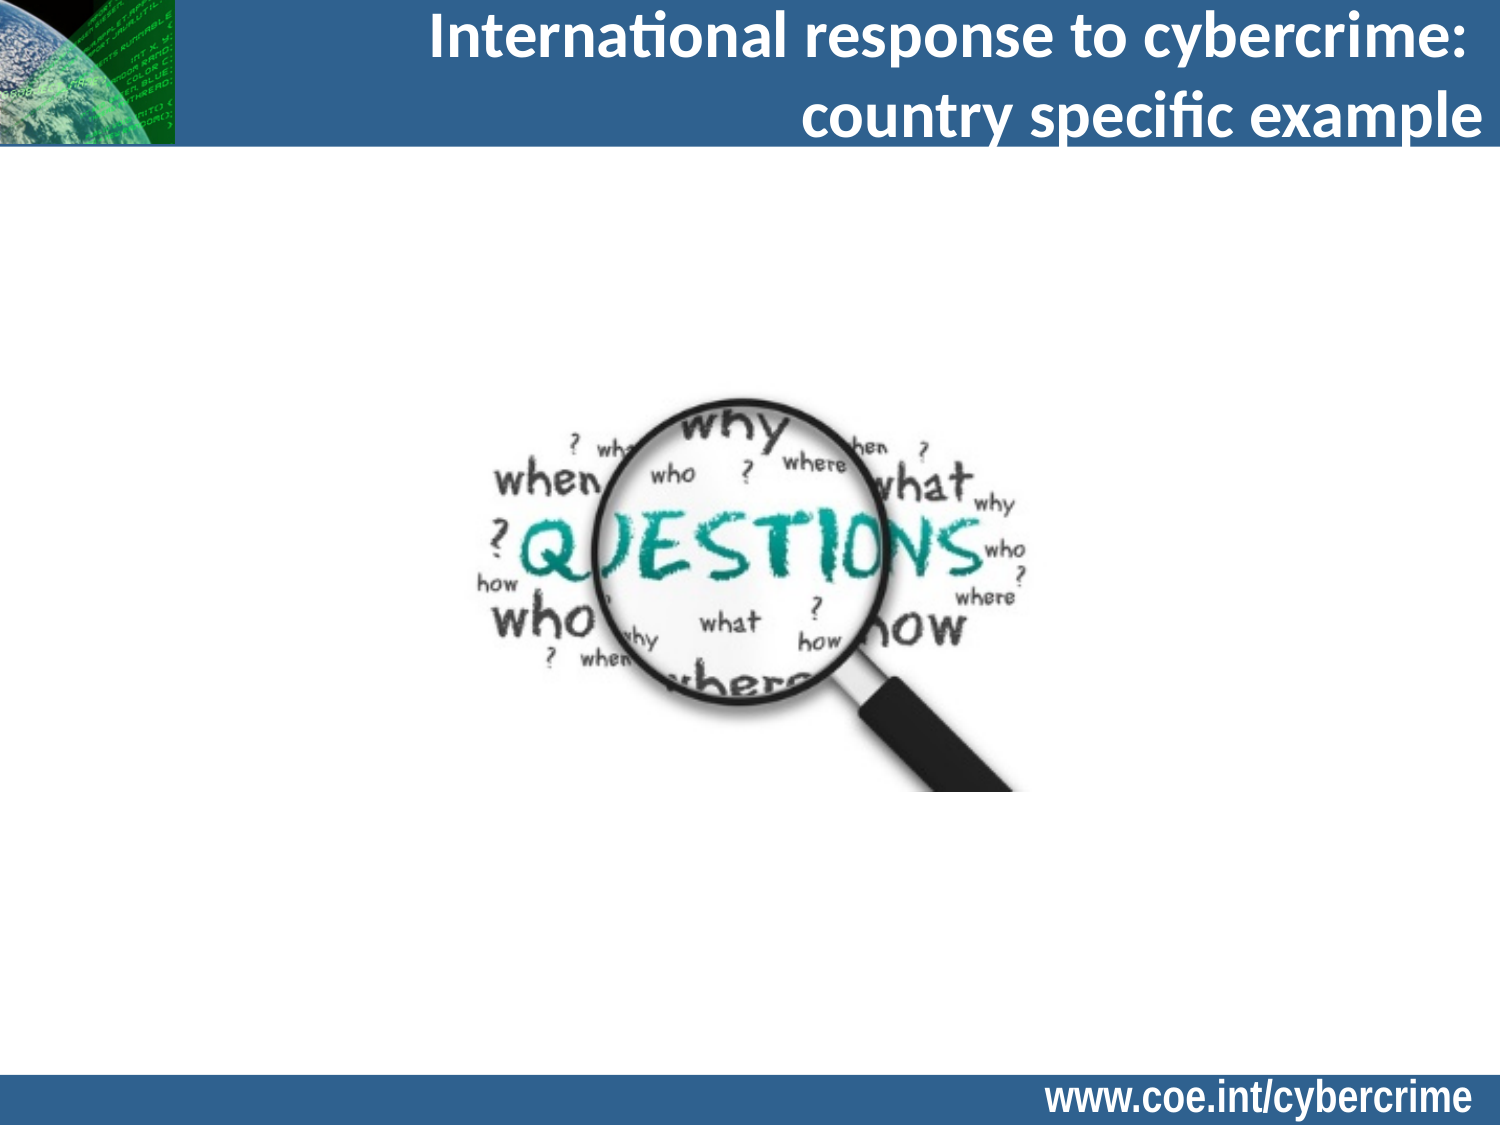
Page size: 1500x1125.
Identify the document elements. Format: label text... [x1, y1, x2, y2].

text_box International response to cybercrime: country specific example [177, 0, 1500, 149]
text_box [0, 1073, 1030, 1125]
picture [0, 0, 175, 144]
text_box www.coe.int/cybercrime [1030, 1059, 1500, 1125]
picture [443, 332, 1057, 793]
